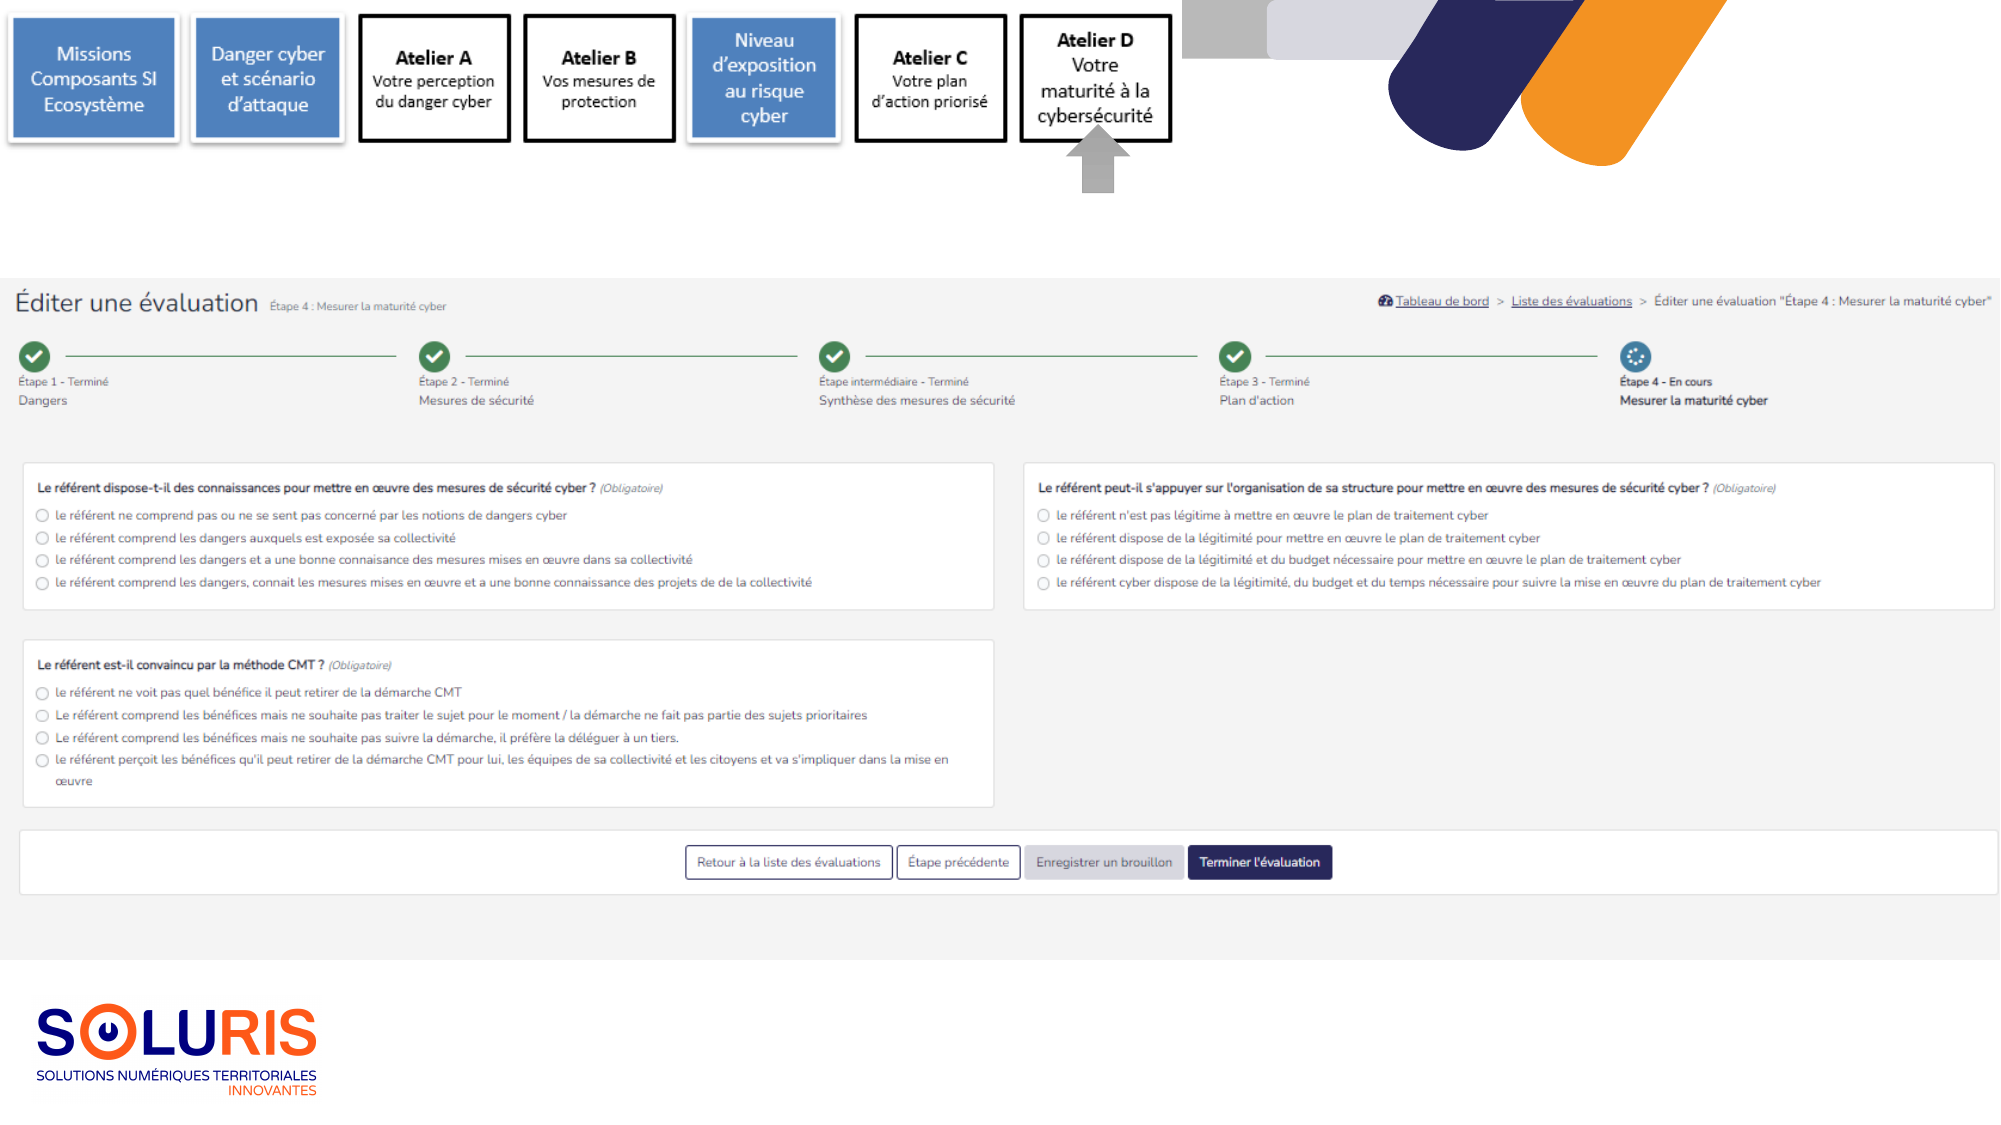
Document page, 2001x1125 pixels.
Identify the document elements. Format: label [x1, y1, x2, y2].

picture [30, 995, 322, 1105]
picture [0, 278, 2000, 960]
picture [0, 0, 1182, 154]
text_box [1065, 154, 1131, 194]
